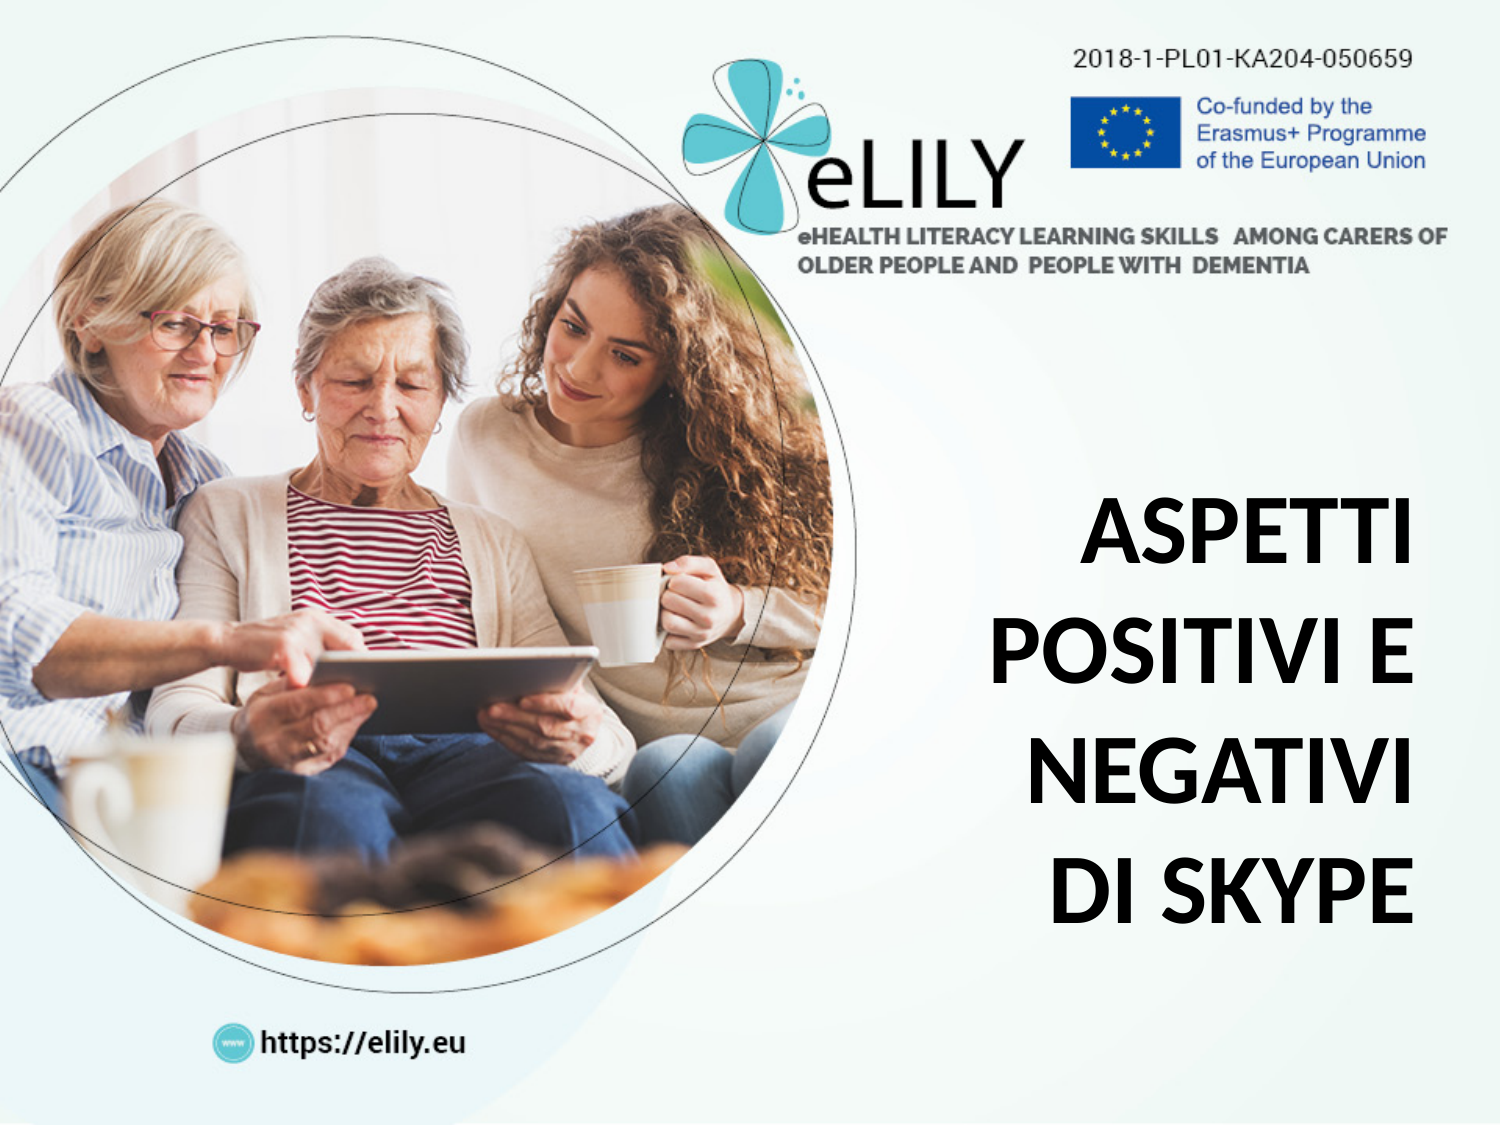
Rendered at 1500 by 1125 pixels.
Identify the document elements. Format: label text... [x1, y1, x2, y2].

text_box Aspetti positivi e negativi di skype [903, 456, 1432, 951]
picture [0, 0, 1500, 1125]
